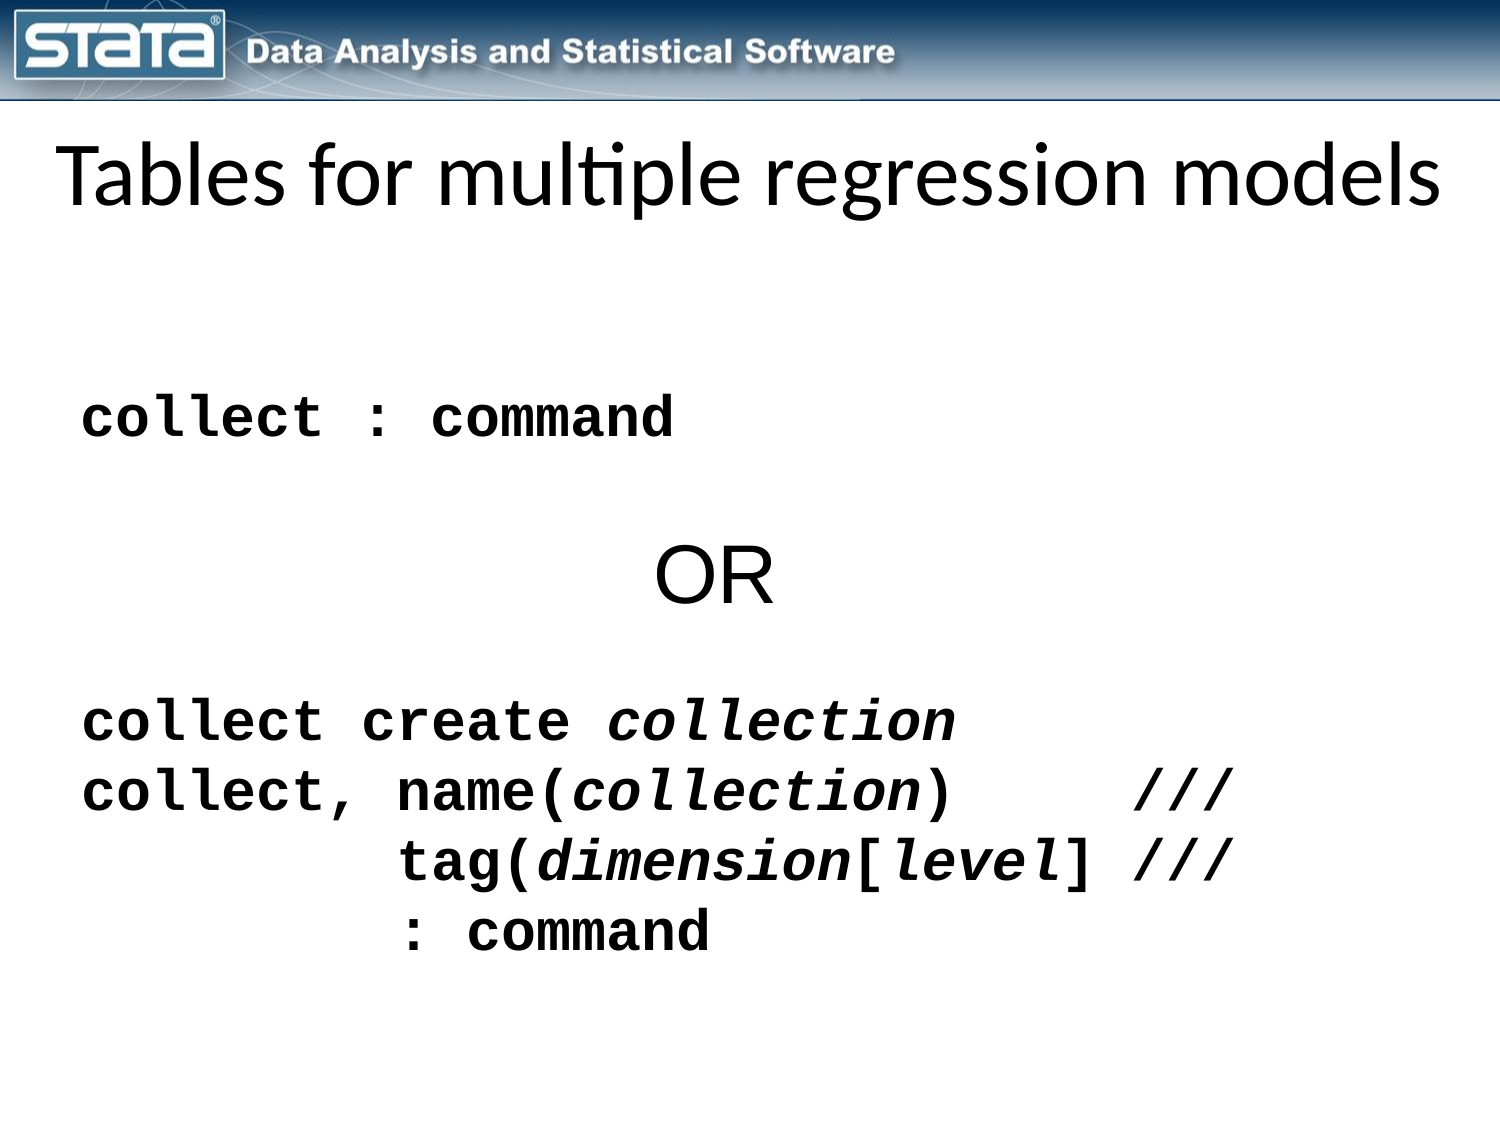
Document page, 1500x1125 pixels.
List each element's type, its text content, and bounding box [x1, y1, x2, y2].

text_box collect create collection collect, name(collection) /// tag(dimension[level] /// : command [66, 674, 1252, 970]
text_box OR [638, 512, 793, 628]
text_box collect : command [65, 370, 690, 456]
picture [0, 0, 1500, 102]
title Tables for multiple regression models [0, 108, 1500, 238]
